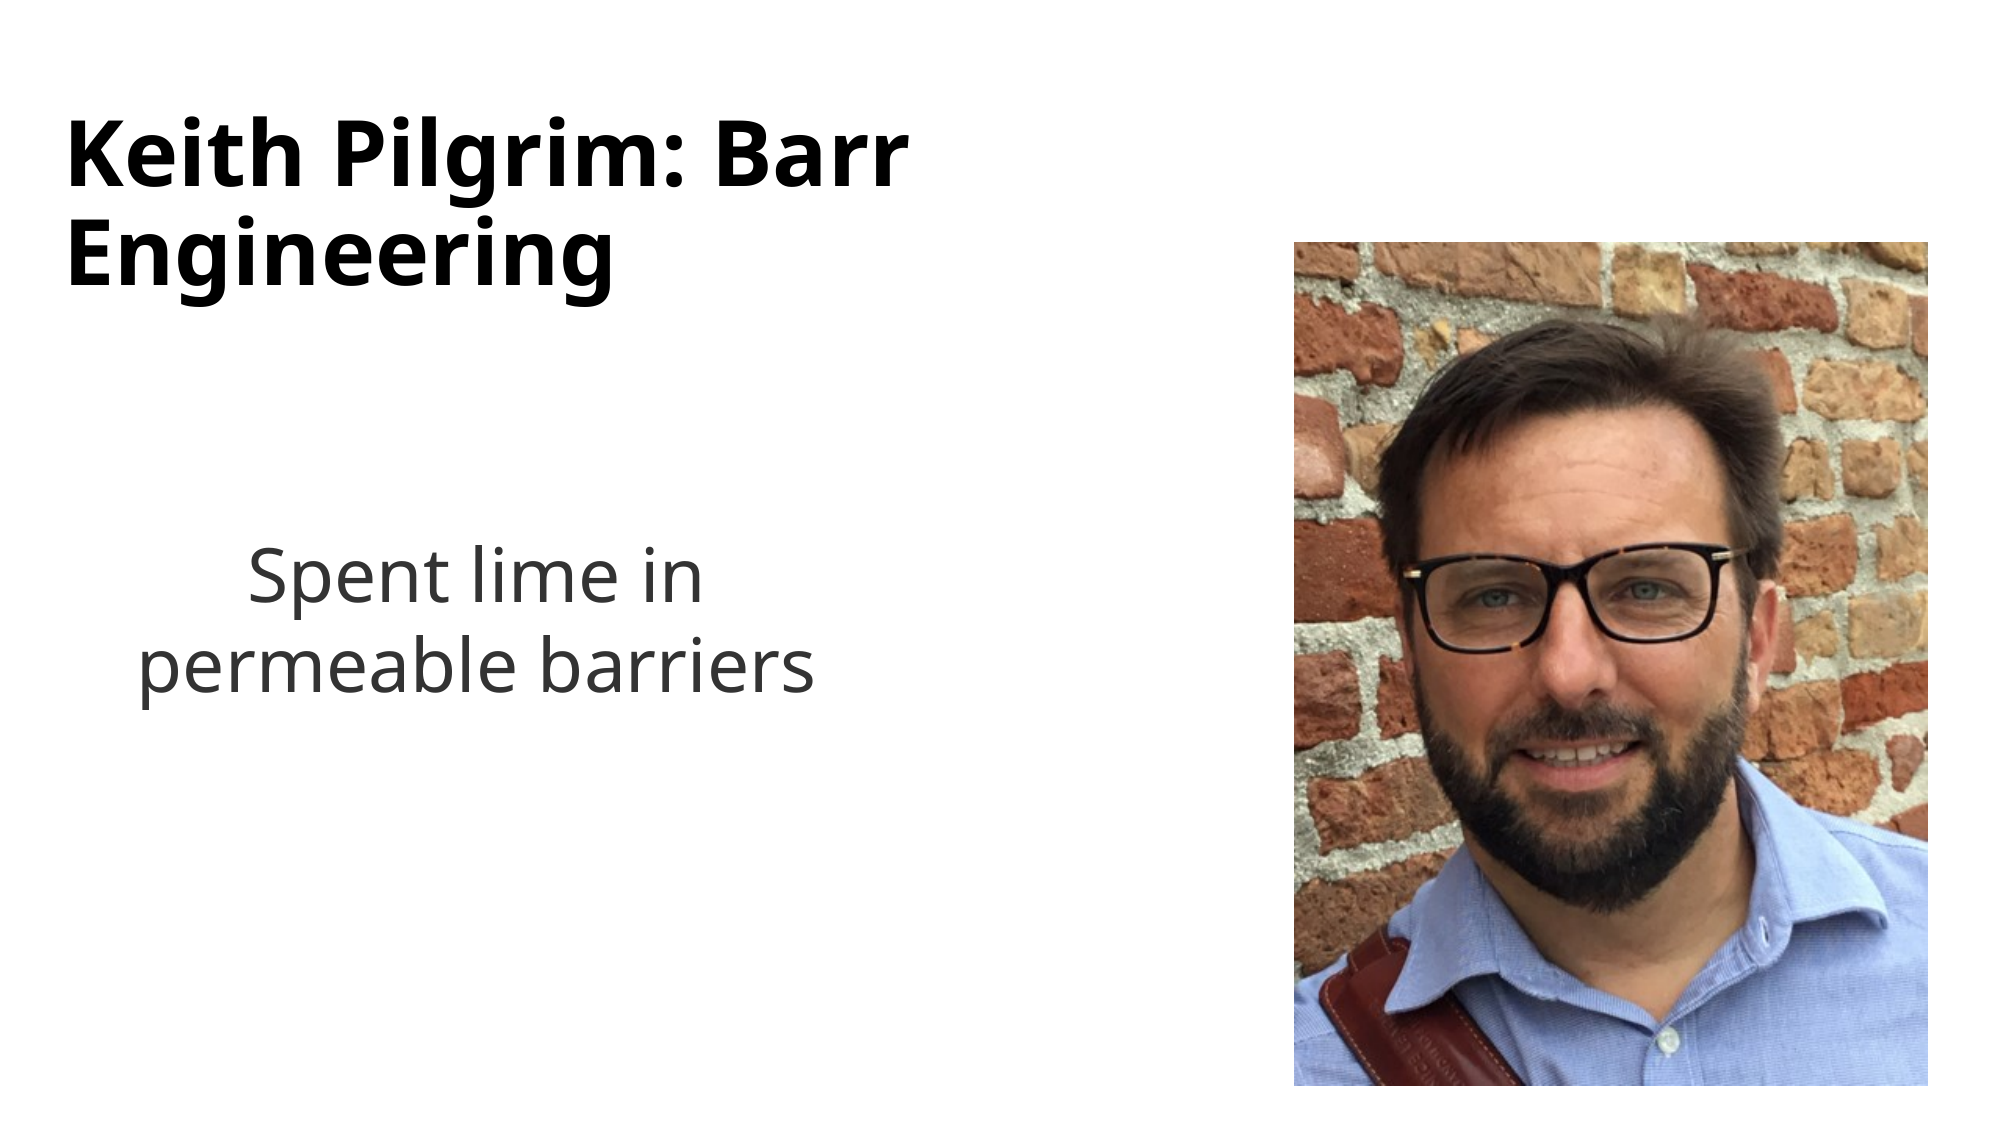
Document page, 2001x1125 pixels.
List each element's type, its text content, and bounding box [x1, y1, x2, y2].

text_box Spent lime in permeable barriers [94, 519, 860, 715]
picture [1294, 242, 1928, 1086]
title Keith Pilgrim: Barr Engineering [48, 59, 1232, 354]
